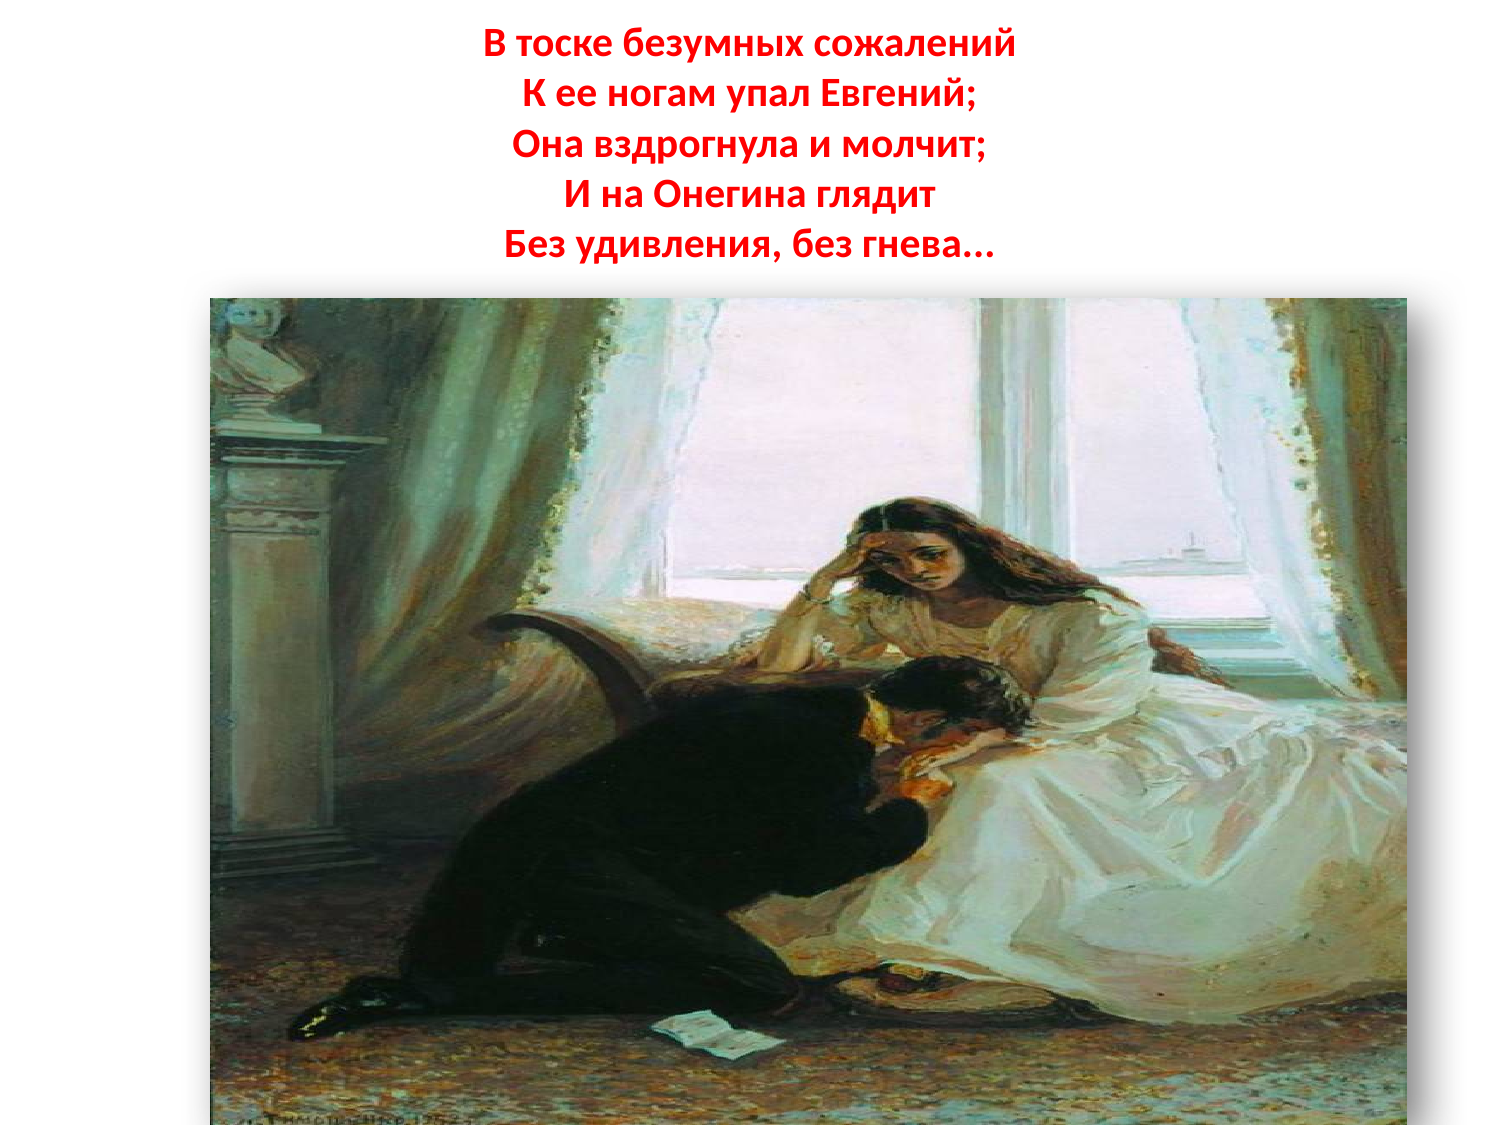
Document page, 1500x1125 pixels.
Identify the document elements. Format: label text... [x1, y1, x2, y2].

title В тоске безумных сожалений К ее ногам упал Евгений; Она вздрогнула и молчит; И на Онегина глядит Без удивления, без гнева... [75, 0, 1425, 421]
picture [210, 297, 1407, 1125]
